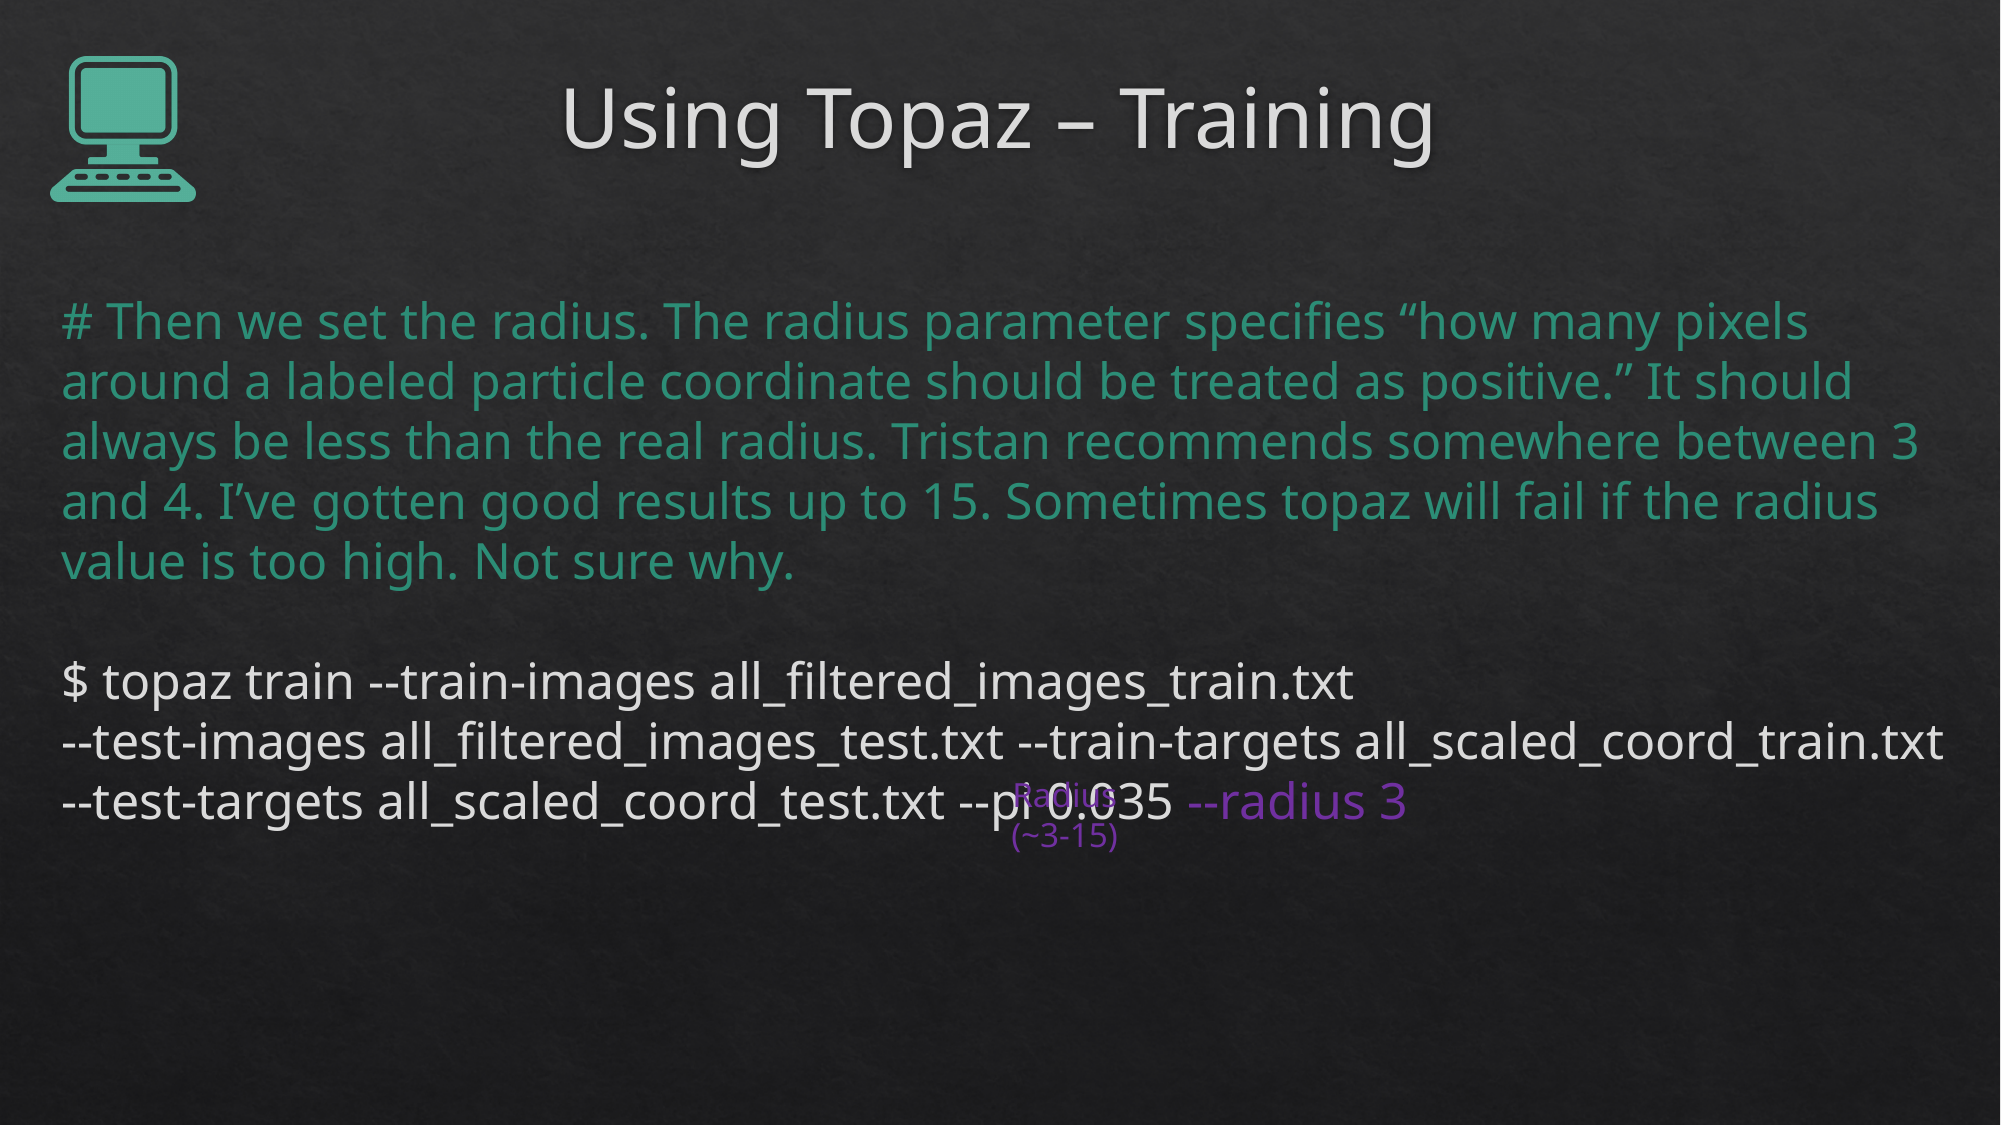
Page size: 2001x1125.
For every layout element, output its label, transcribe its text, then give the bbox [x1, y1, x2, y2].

title Using Topaz – Training [149, 35, 1849, 195]
text_box Radius (~3-15) [821, 766, 1308, 862]
picture [49, 56, 196, 202]
text_box # Then we set the radius. The radius parameter specifies “how many pixels around a labeled particle coordinate should be treated as positive.” It should always be less than the real radius. Tristan recommends somewhere between 3 and 4. I’ve gotten good results up to 15. Sometimes topaz will fail if the radius value is too high. Not sure why. $ topaz train --train-images all_filtered_images_train.txt --test-images all_filtered_images_test.txt --train-targets all_scaled_coord_train.txt --test-targets all_scaled_coord_test.txt --pi 0.035 --radius 3 [46, 282, 2000, 837]
